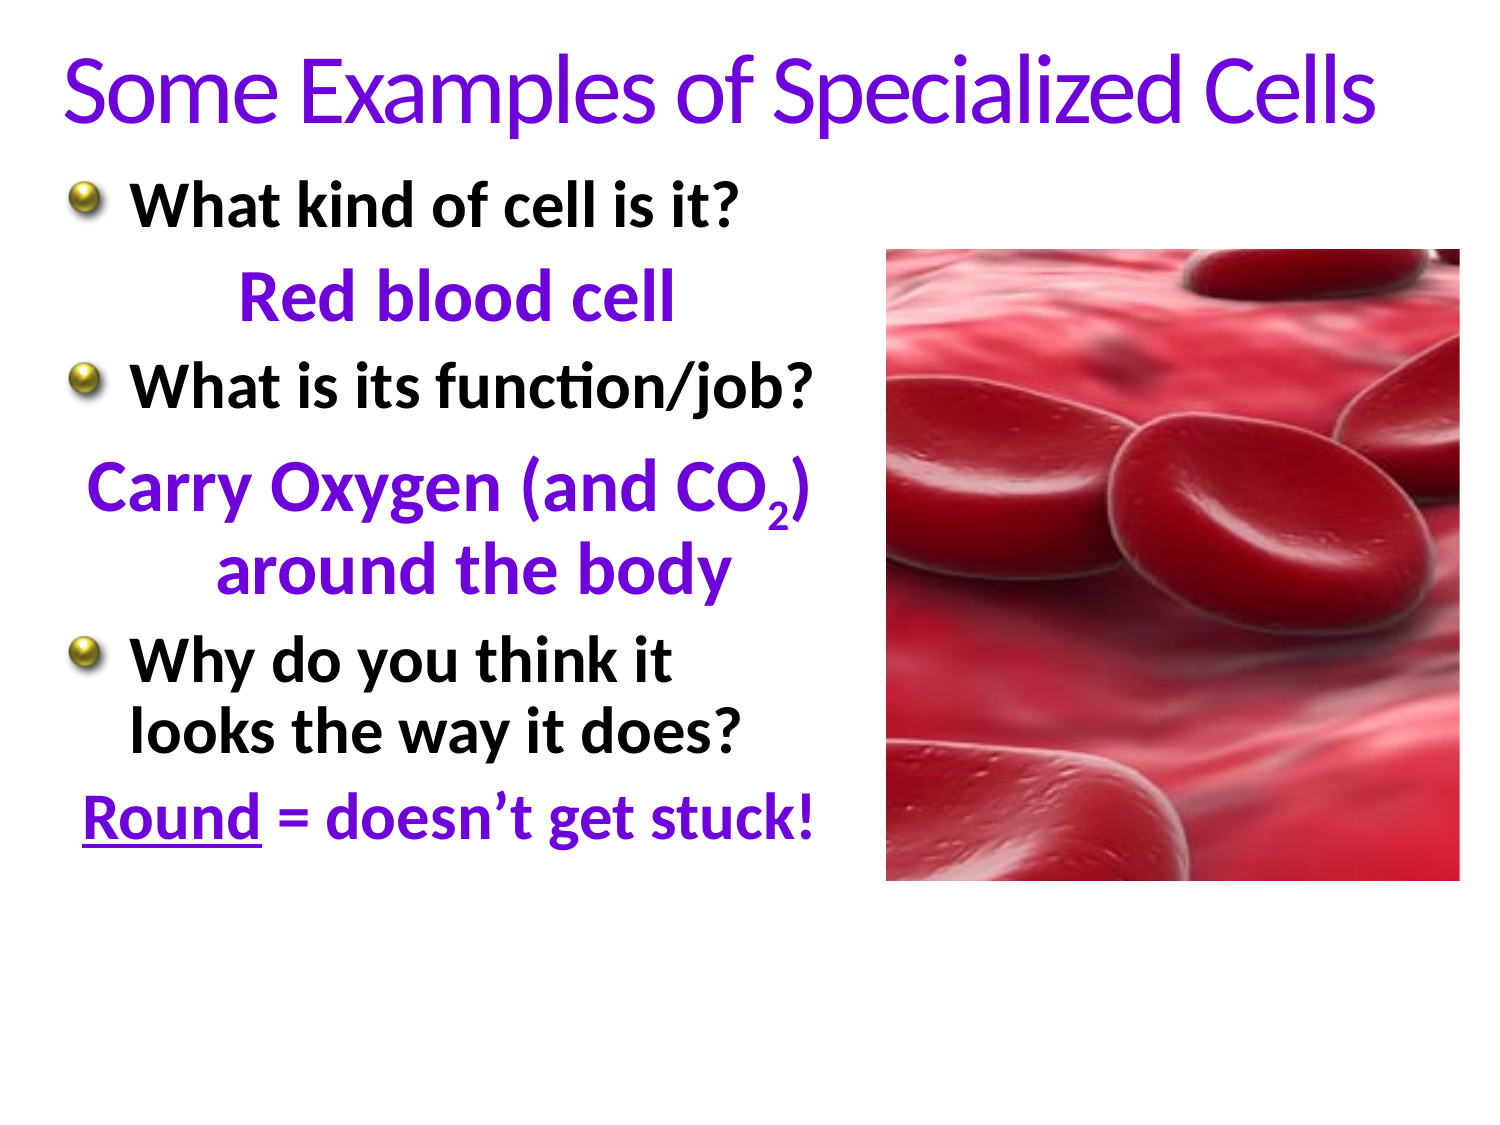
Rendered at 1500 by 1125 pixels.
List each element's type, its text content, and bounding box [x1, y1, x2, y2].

text_box What kind of cell is it? Red blood cell What is its function/job? Carry Oxygen (and CO2) around the body Why do you think it looks the way it does? Round = doesn’t get stuck! [50, 162, 850, 1068]
picture [64, 359, 112, 407]
picture [64, 633, 112, 680]
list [637, 249, 1460, 881]
picture [64, 178, 112, 226]
title Some Examples of Specialized Cells [62, 37, 1438, 149]
